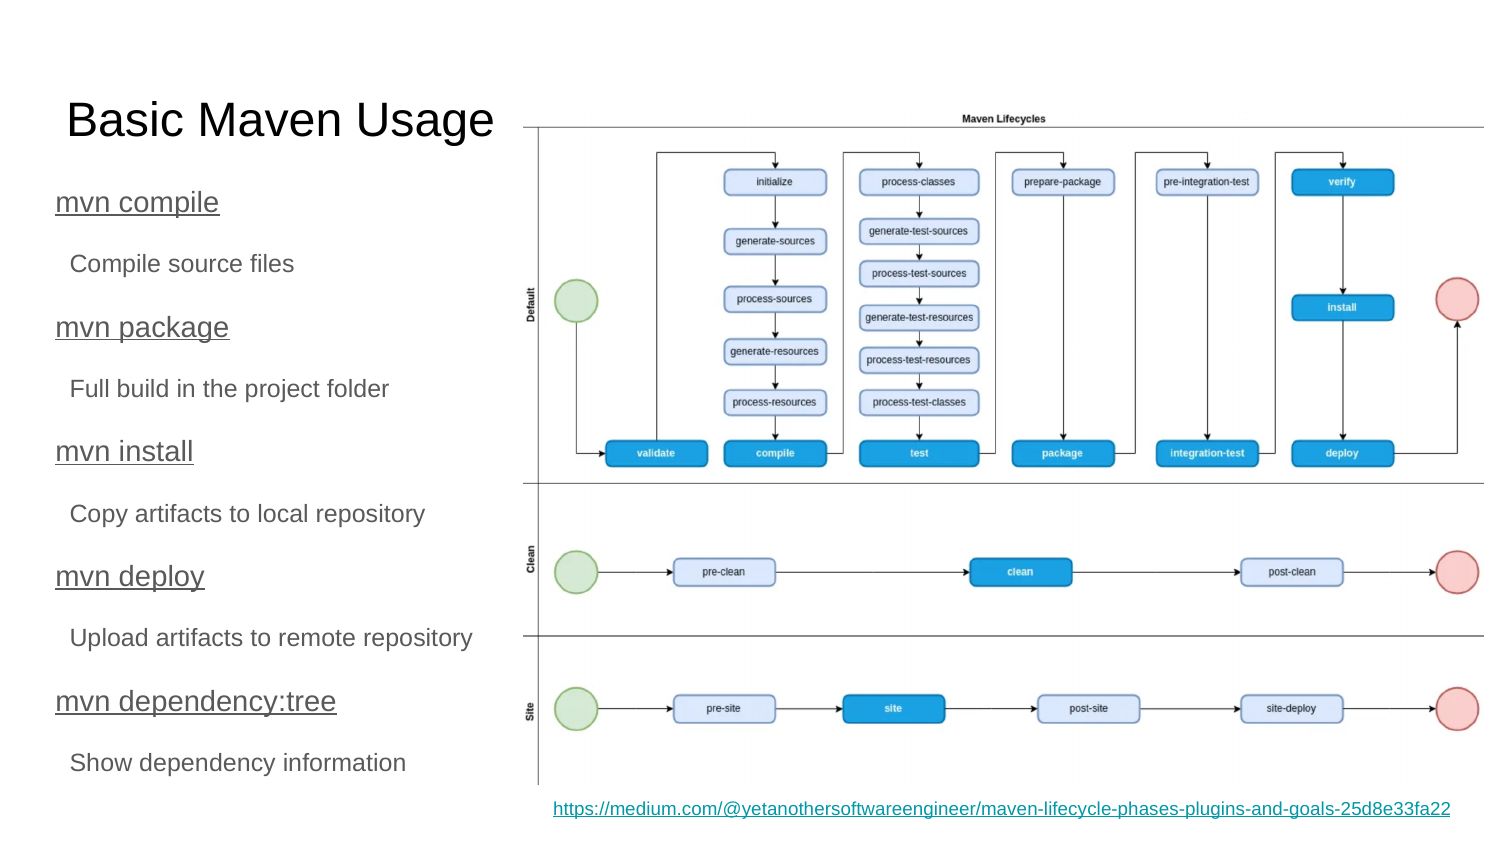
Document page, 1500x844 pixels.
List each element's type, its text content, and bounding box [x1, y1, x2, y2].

text_box https://medium.com/@yetanothersoftwareengineer/maven-lifecycle-phases-plugins-and-goals-25d8e33fa22 [538, 792, 1484, 830]
list mvn compile Compile source files mvn package Full build in the project folder mvn install Copy artifacts to local repository mvn deploy Upload artifacts to remote repository mvn dependency:tree Show dependency information [40, 162, 513, 797]
picture [523, 112, 1484, 785]
title Basic Maven Usage [51, 72, 1449, 167]
